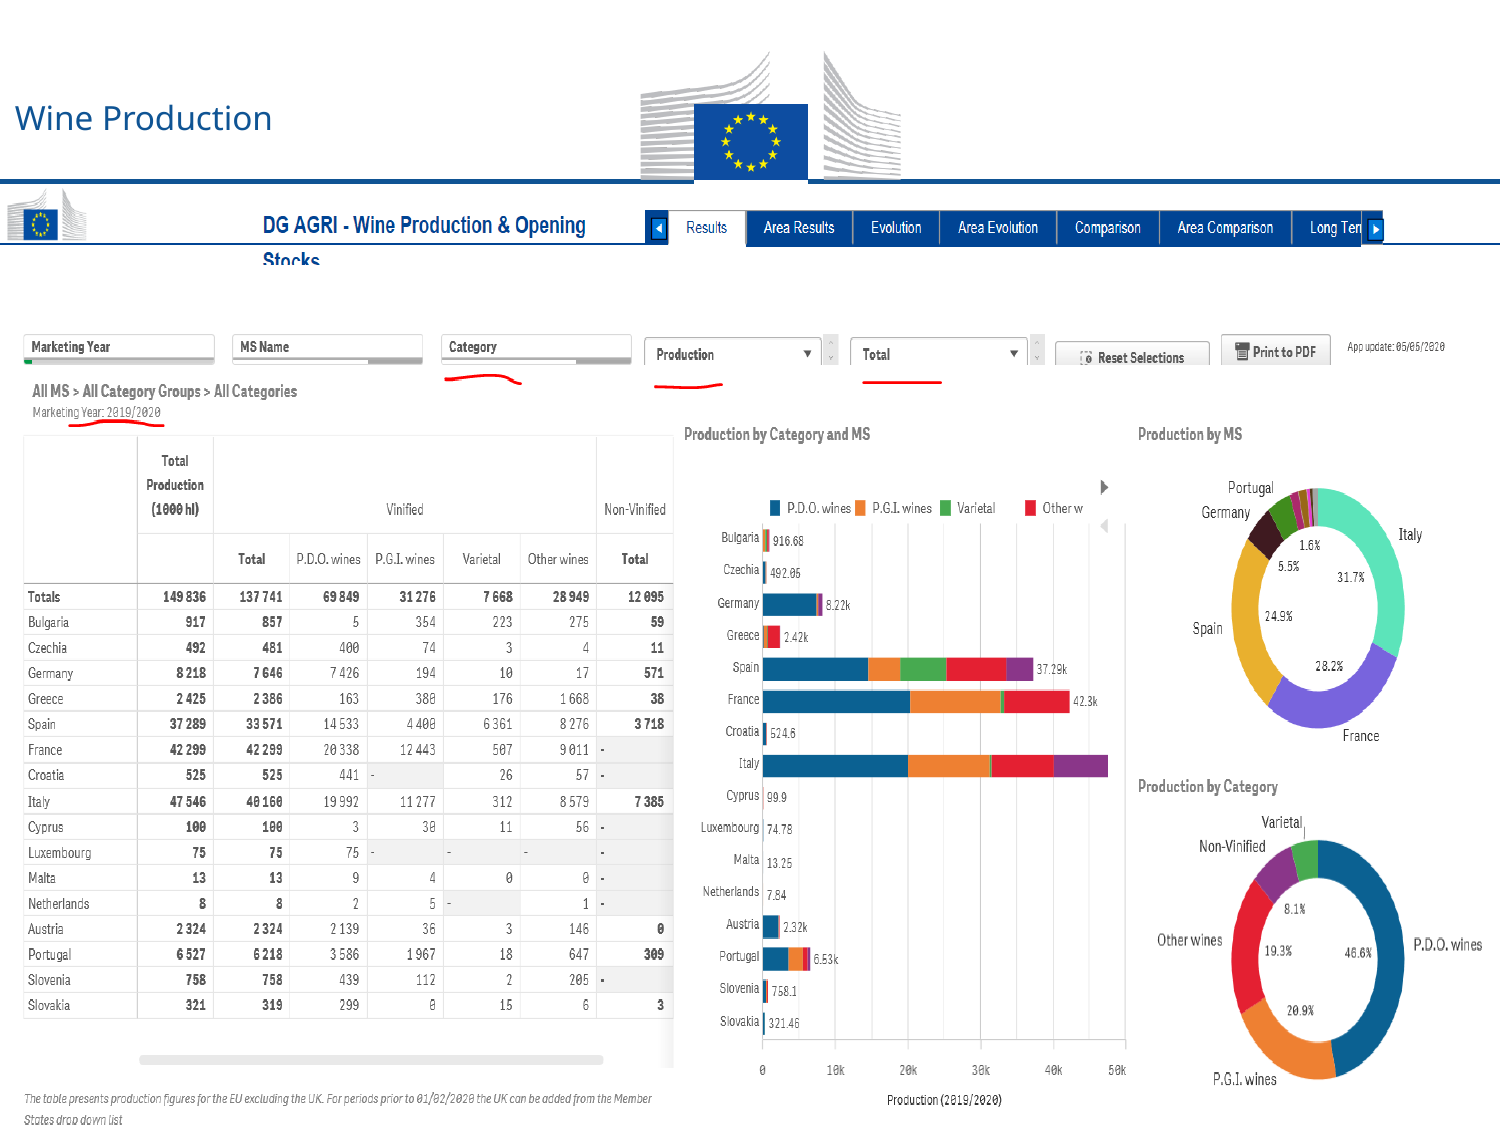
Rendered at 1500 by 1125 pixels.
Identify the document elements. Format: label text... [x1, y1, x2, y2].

picture [0, 184, 1500, 1125]
text_box Wine Production [0, 89, 791, 145]
